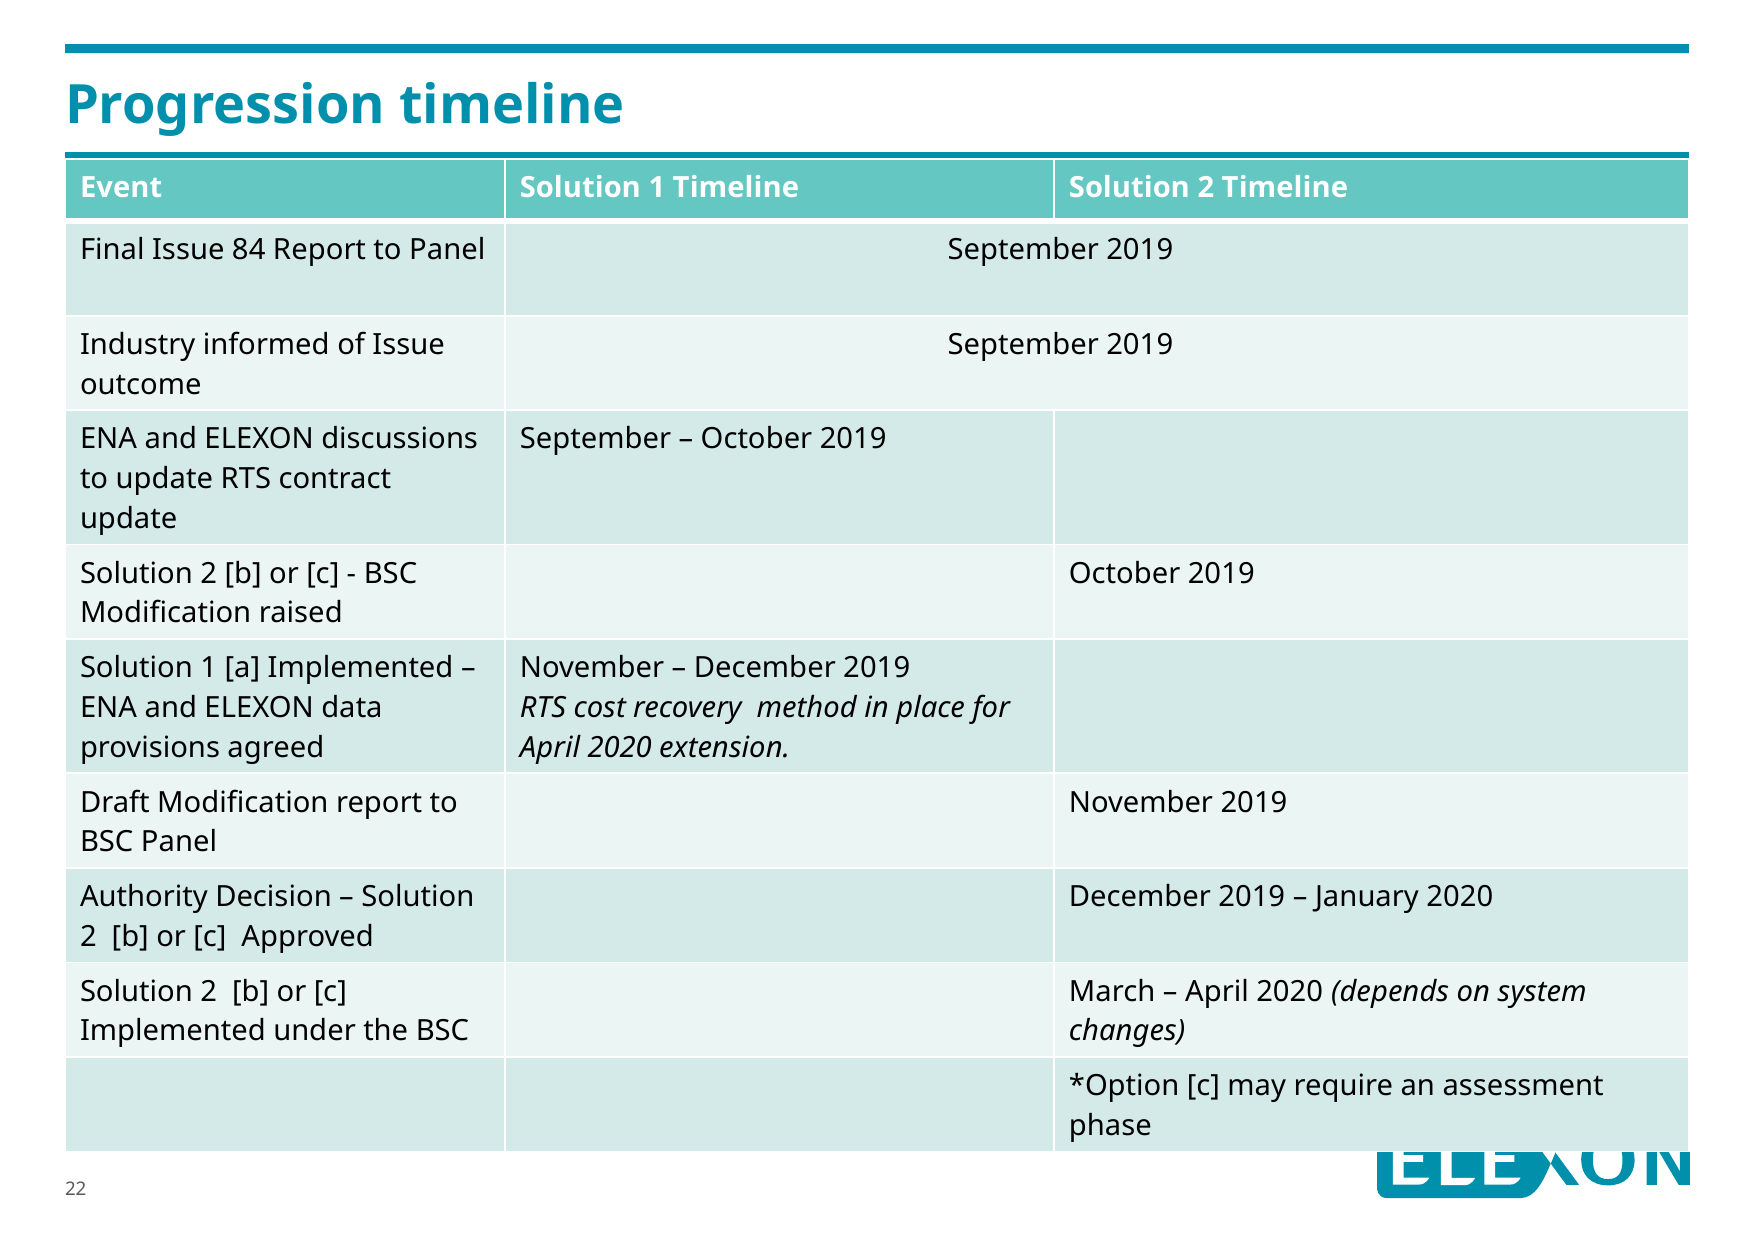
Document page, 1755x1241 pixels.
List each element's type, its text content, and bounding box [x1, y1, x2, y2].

title Progression timeline [65, 69, 1689, 141]
table_cell [1055, 640, 1688, 772]
table_cell [66, 1058, 504, 1151]
table_header Solution 2 Timeline [1055, 160, 1688, 218]
table_cell [506, 869, 1053, 962]
table_cell [506, 963, 1053, 1056]
table_cell September 2019 [506, 317, 1688, 409]
table_cell Industry informed of Issue outcome [66, 317, 504, 409]
table_cell [506, 545, 1053, 638]
table_cell Solution 2 [b] or [c] - BSC Modification raised [66, 545, 504, 638]
table_cell [506, 774, 1053, 867]
table_cell September 2019 [506, 224, 1688, 315]
table_header Event [66, 160, 504, 218]
table_cell [1055, 411, 1688, 544]
table_cell November 2019 [1055, 774, 1688, 867]
table_cell Draft Modification report to BSC Panel [66, 774, 504, 867]
table_cell March – April 2020 (depends on system changes) [1055, 963, 1688, 1056]
table_cell Authority Decision – Solution 2 [b] or [c] Approved [66, 869, 504, 962]
table_cell [506, 1058, 1053, 1151]
table_cell September – October 2019 [506, 411, 1053, 544]
table_cell Final Issue 84 Report to Panel [66, 224, 504, 315]
table_cell ENA and ELEXON discussions to update RTS contract update [66, 411, 504, 544]
table_cell Solution 1 [a] Implemented – ENA and ELEXON data provisions agreed [66, 640, 504, 772]
table_cell November – December 2019 RTS cost recovery method in place for April 2020 extension. [506, 640, 1053, 772]
table_cell *Option [c] may require an assessment phase [1055, 1058, 1688, 1151]
table_cell Solution 2 [b] or [c] Implemented under the BSC [66, 963, 504, 1056]
slide_number 22 [65, 1176, 227, 1207]
table_cell October 2019 [1055, 545, 1688, 638]
table_cell December 2019 – January 2020 [1055, 869, 1688, 962]
table_header Solution 1 Timeline [506, 160, 1053, 218]
